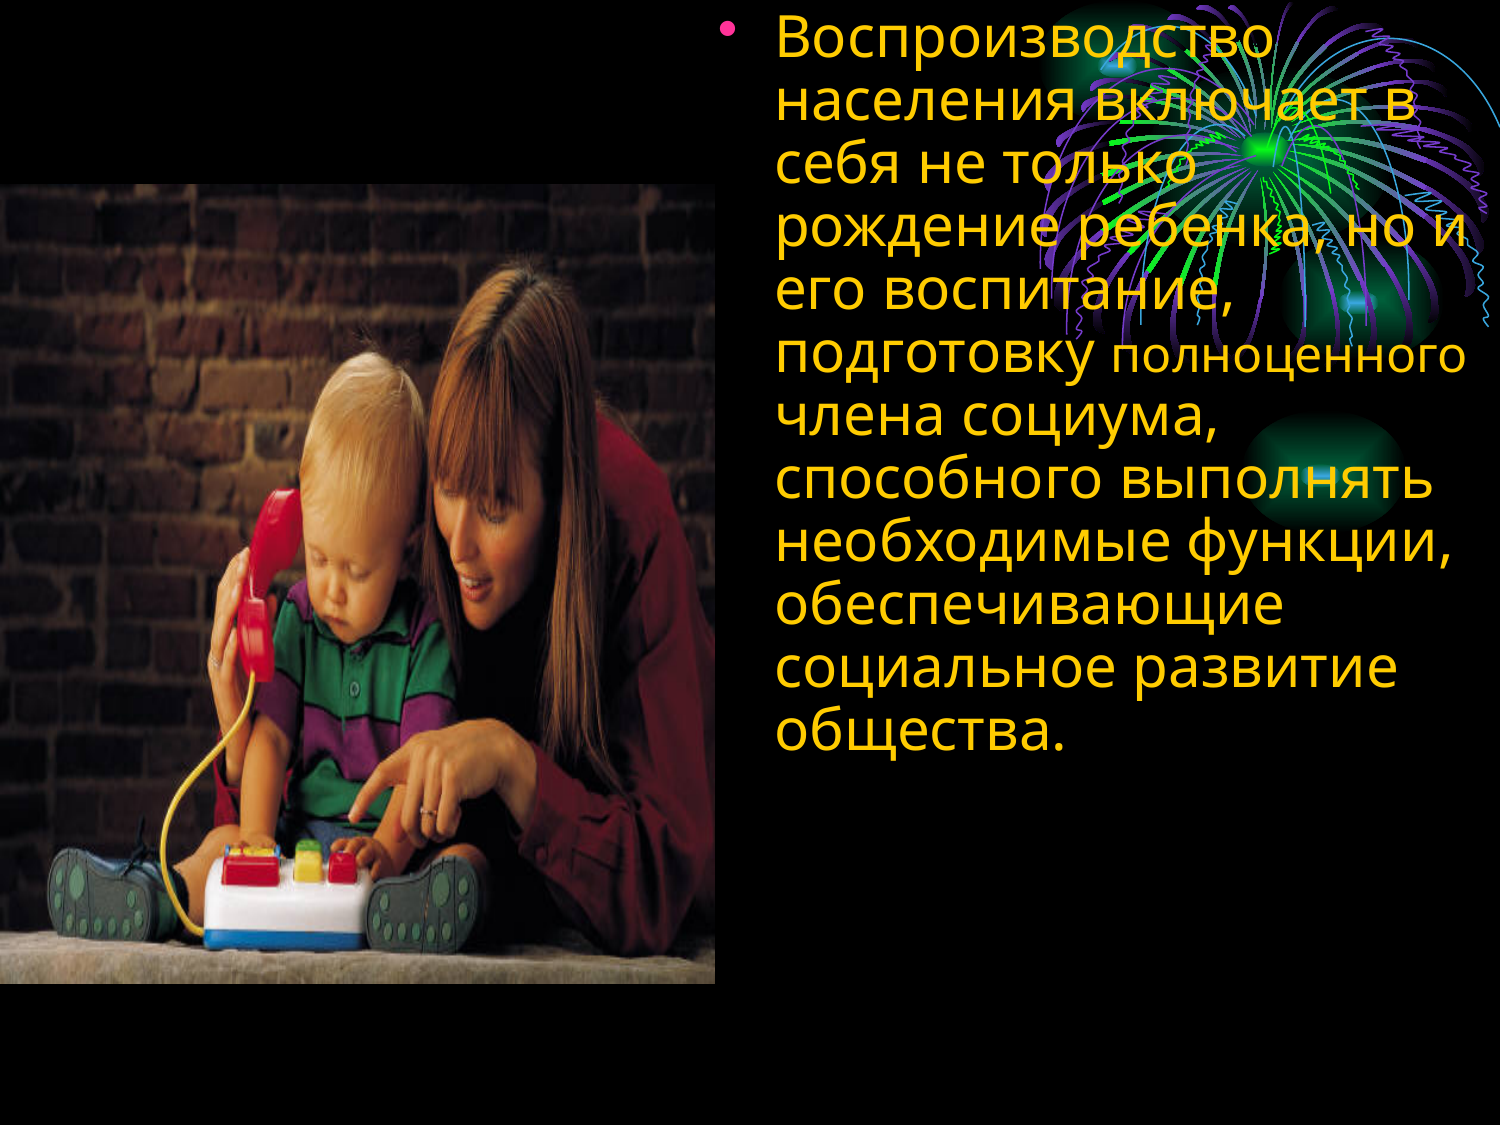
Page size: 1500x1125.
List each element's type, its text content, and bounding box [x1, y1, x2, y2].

list Воспроизводство населения включает в себя не только рождение ребенка, но и его воспитание, подготовку полноценного члена социума, способного выполнять необходимые функции, обеспечивающие социальное развитие общества. [702, 0, 1500, 1125]
picture [0, 184, 715, 984]
